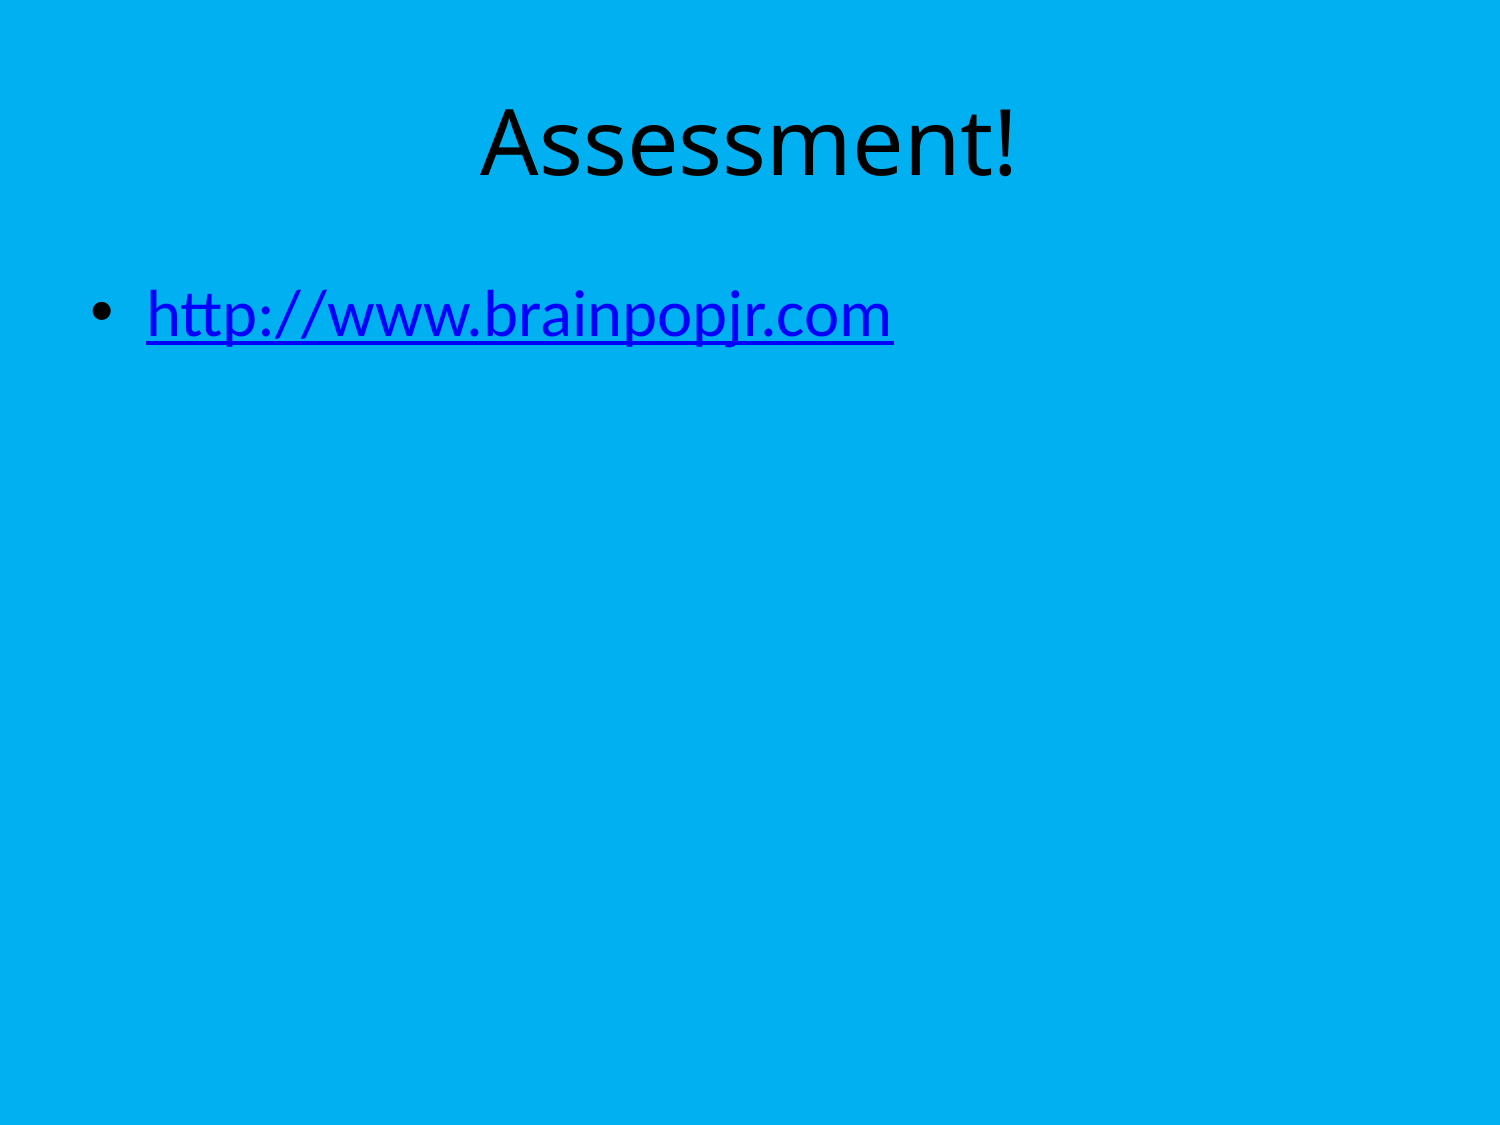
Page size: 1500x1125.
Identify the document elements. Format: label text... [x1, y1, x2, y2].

title Assessment! [75, 45, 1425, 233]
list http://www.brainpopjr.com [75, 262, 1425, 1005]
